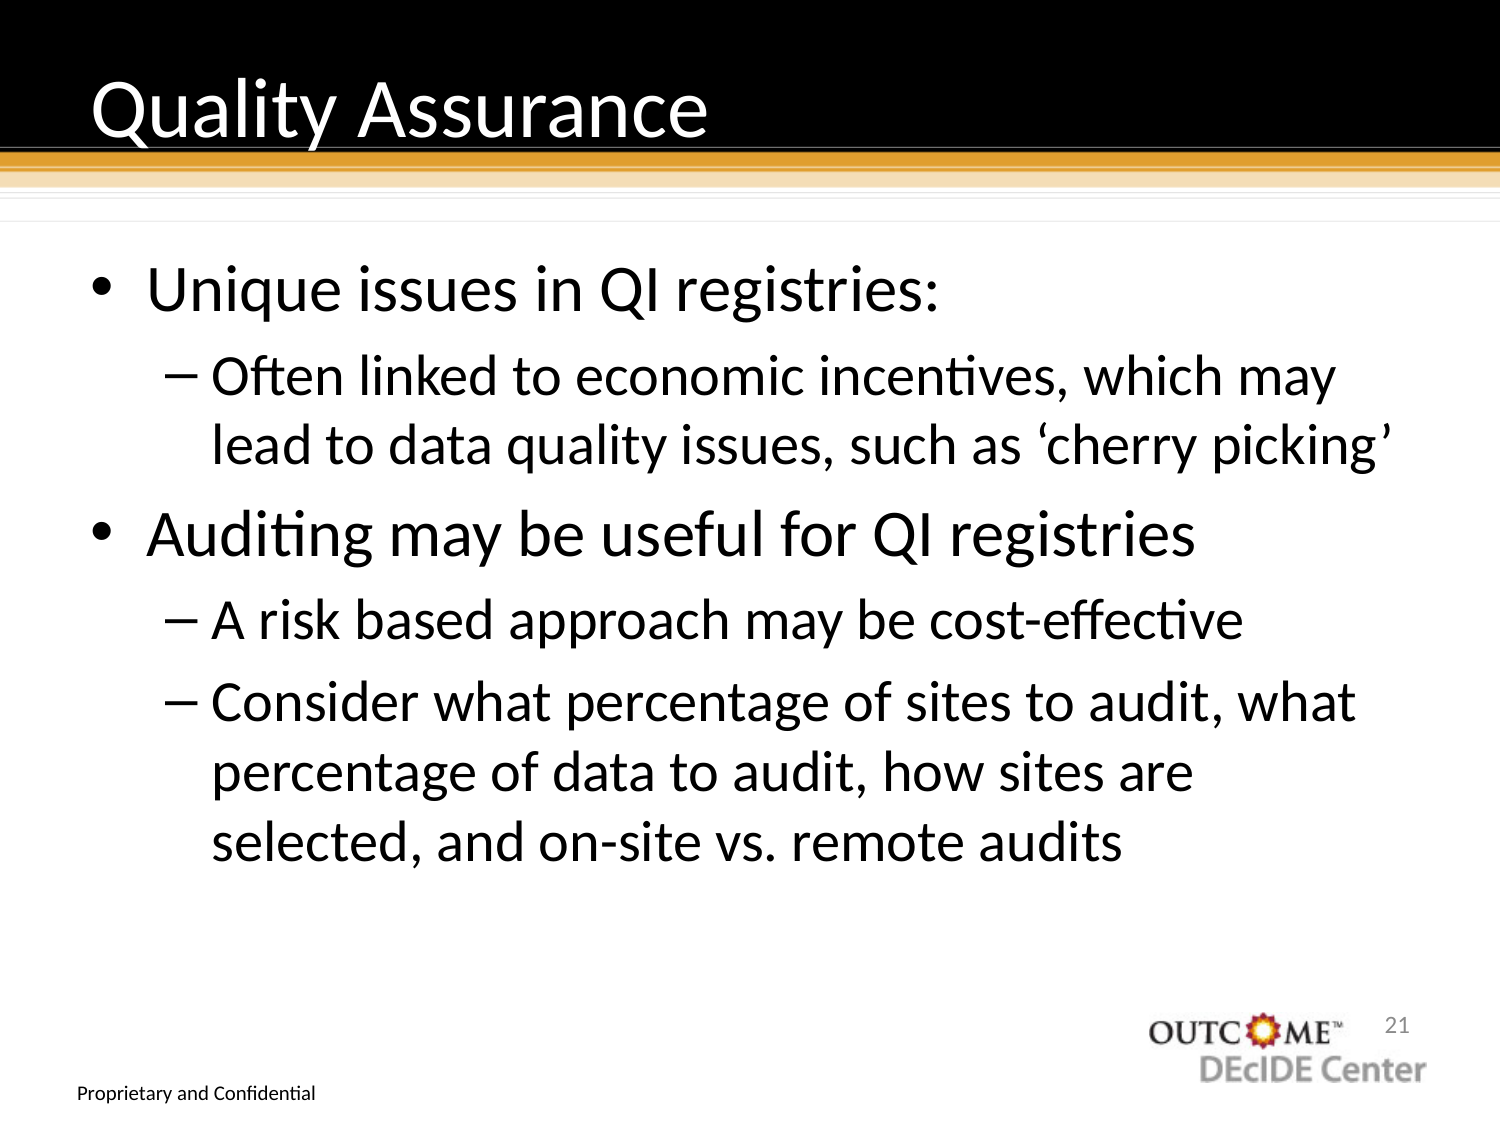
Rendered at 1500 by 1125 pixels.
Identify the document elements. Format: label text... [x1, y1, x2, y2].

slide_number 20 [1074, 999, 1425, 1048]
picture [0, 0, 1500, 223]
list Unique issues in QI registries: Often linked to economic incentives, which may lead to data quality issues, such as ‘cherry picking’ Auditing may be useful for QI registries A risk based approach may be cost-effective Consider what percentage of sites to audit, what percentage of data to audit, how sites are selected, and on-site vs. remote audits [75, 237, 1425, 975]
picture [1149, 1012, 1427, 1083]
title Quality Assurance [75, 45, 1425, 163]
